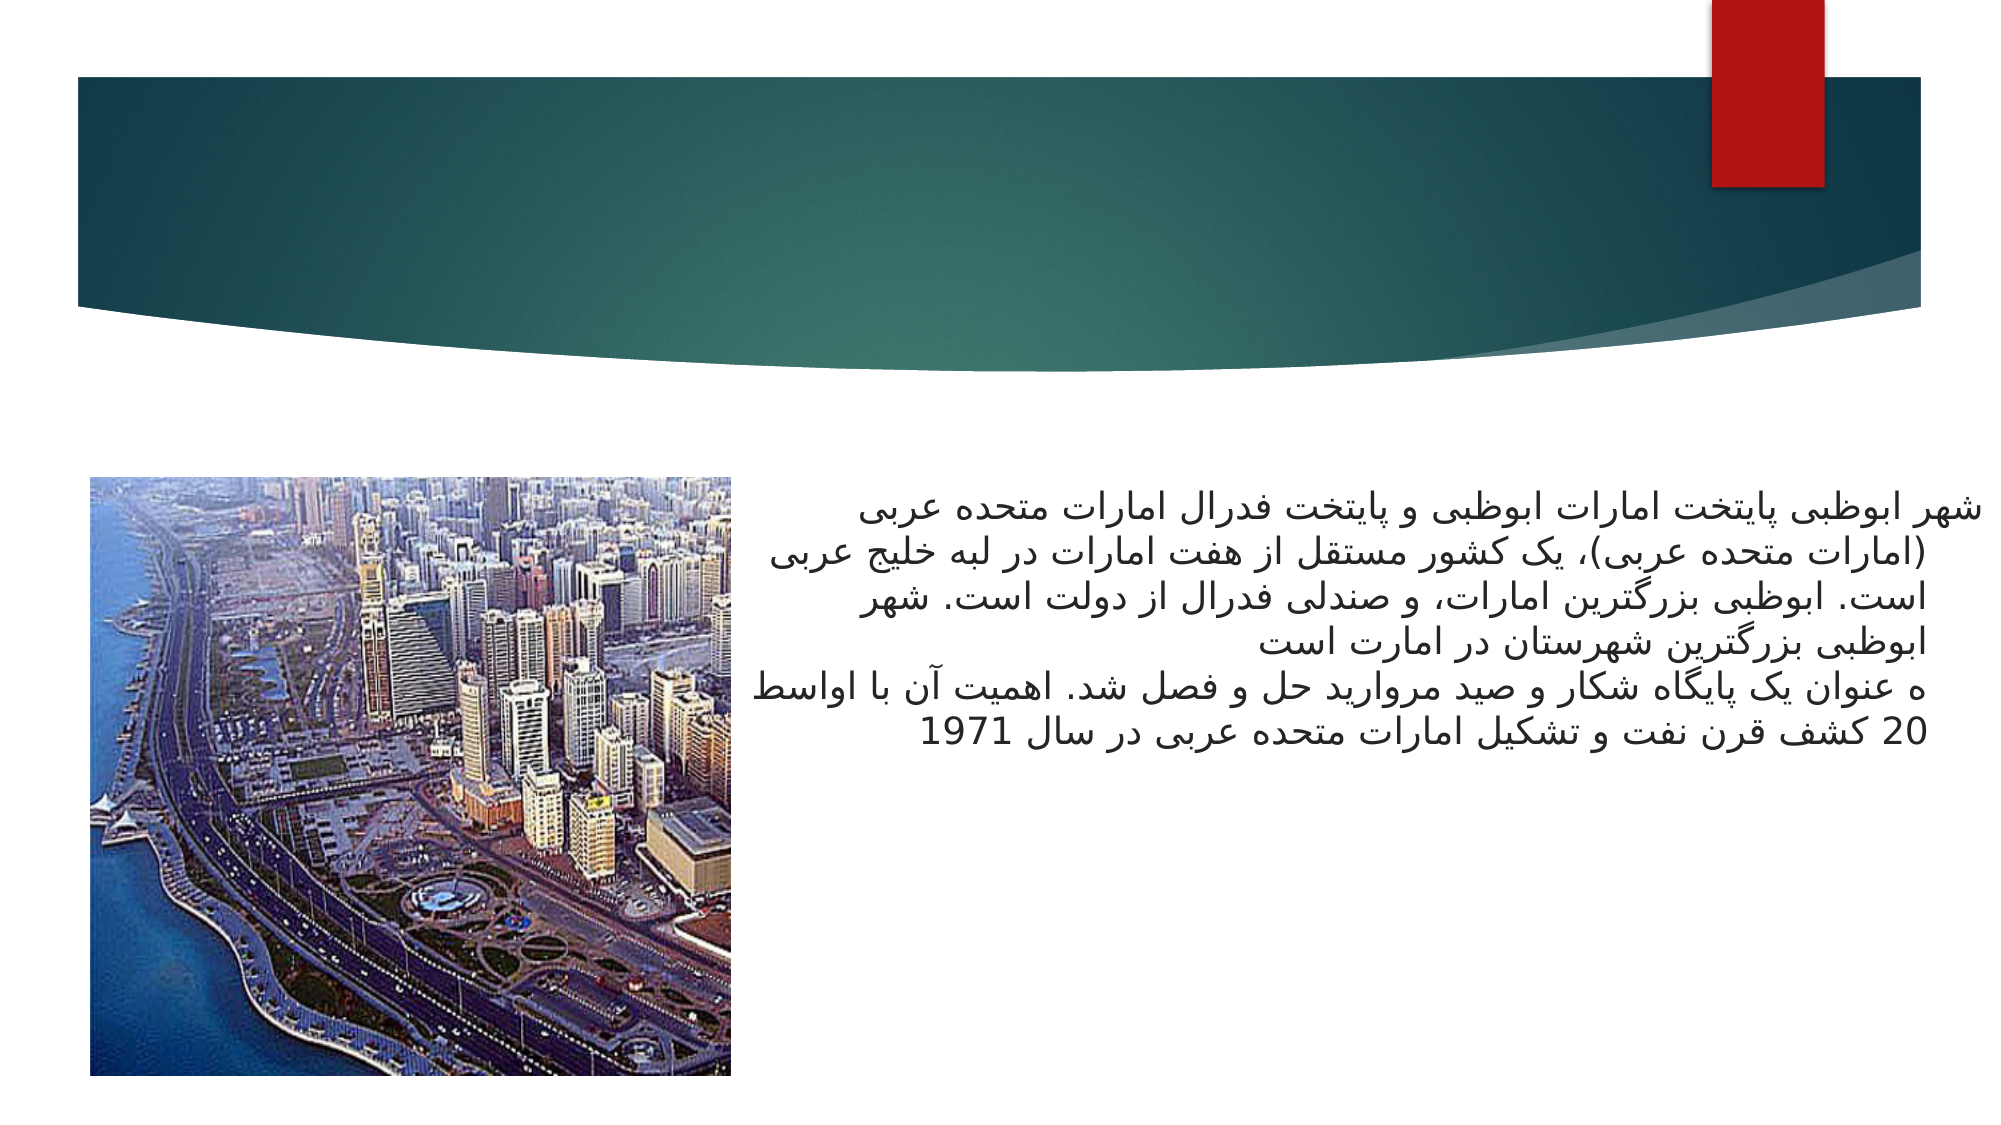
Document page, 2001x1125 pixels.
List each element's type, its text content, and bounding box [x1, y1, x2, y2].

title شهر ابوظبی پایتخت امارات ابوظبی و پایتخت فدرال امارات متحده عربی (امارات متحده عربی)، یک کشور مستقل از هفت امارات در لبه خلیج عربی است. ابوظبی بزرگترین امارات، و صندلی فدرال از دولت است. شهر ابوظبی بزرگترین شهرستان در امارت است ه عنوان یک پایگاه شکار و صید مروارید حل و فصل شد. اهمیت آن با اواسط 20 کشف قرن نفت و تشکیل امارات متحده عربی در سال 1971 [730, 189, 2000, 1125]
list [90, 477, 731, 1076]
